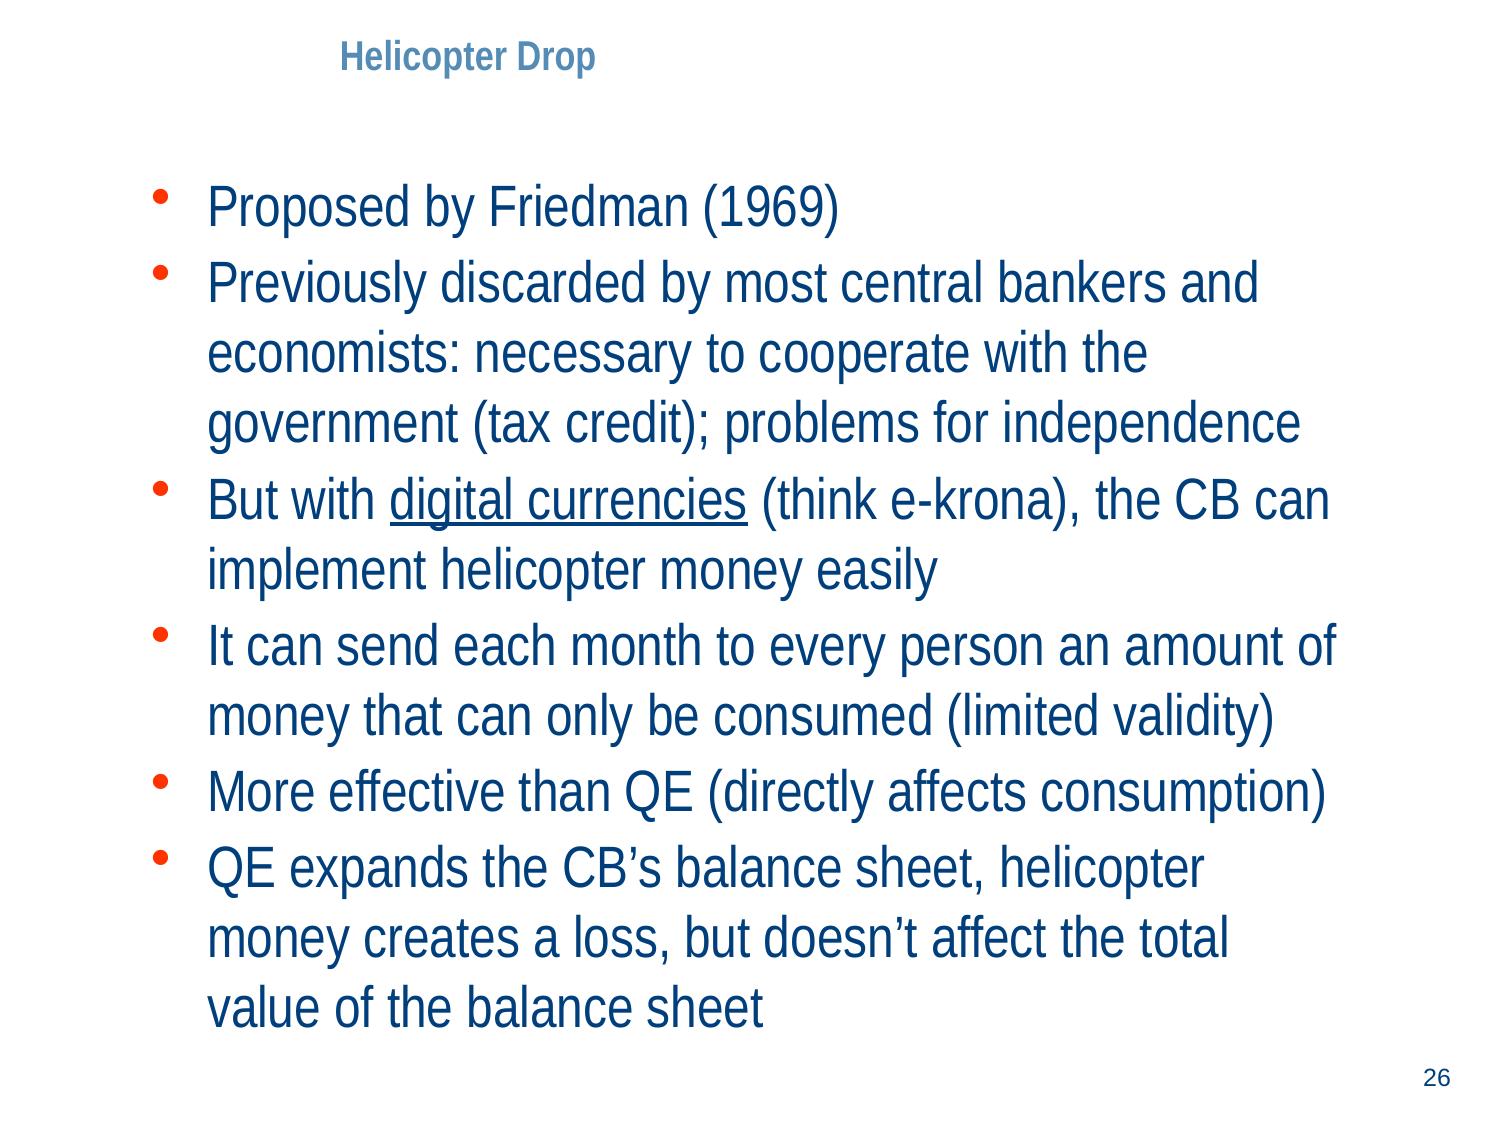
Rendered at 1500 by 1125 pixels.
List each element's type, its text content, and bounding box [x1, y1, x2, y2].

list Proposed by Friedman (1969) Previously discarded by most central bankers and economists: necessary to cooperate with the government (tax credit); problems for independence But with digital currencies (think e-krona), the CB can implement helicopter money easily It can send each month to every person an amount of money that can only be consumed (limited validity) More effective than QE (directly affects consumption) QE expands the CB’s balance sheet, helicopter money creates a loss, but doesn’t affect the total value of the balance sheet [135, 160, 1365, 1024]
slide_number 26 [1116, 1047, 1467, 1107]
title Helicopter Drop [324, 12, 1294, 96]
